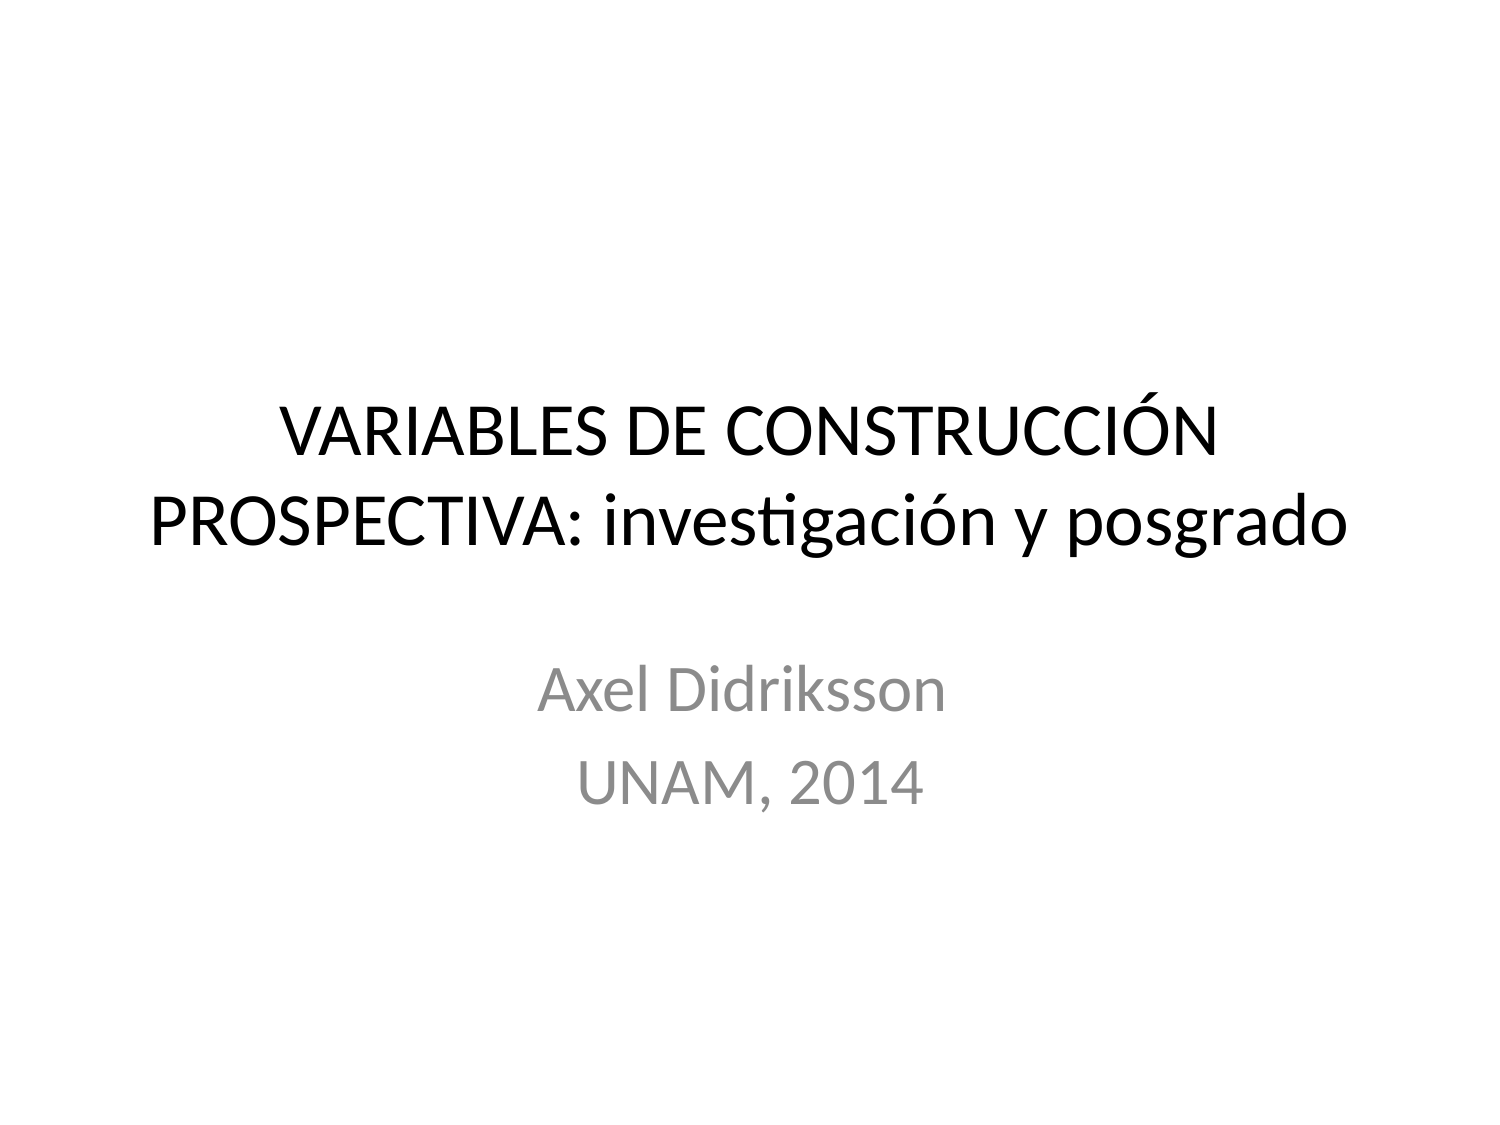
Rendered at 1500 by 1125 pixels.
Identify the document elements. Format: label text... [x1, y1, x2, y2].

title VARIABLES DE CONSTRUCCIÓN PROSPECTIVA: investigación y posgrado [112, 349, 1388, 591]
subtitle Axel Didriksson UNAM, 2014 [225, 637, 1275, 925]
